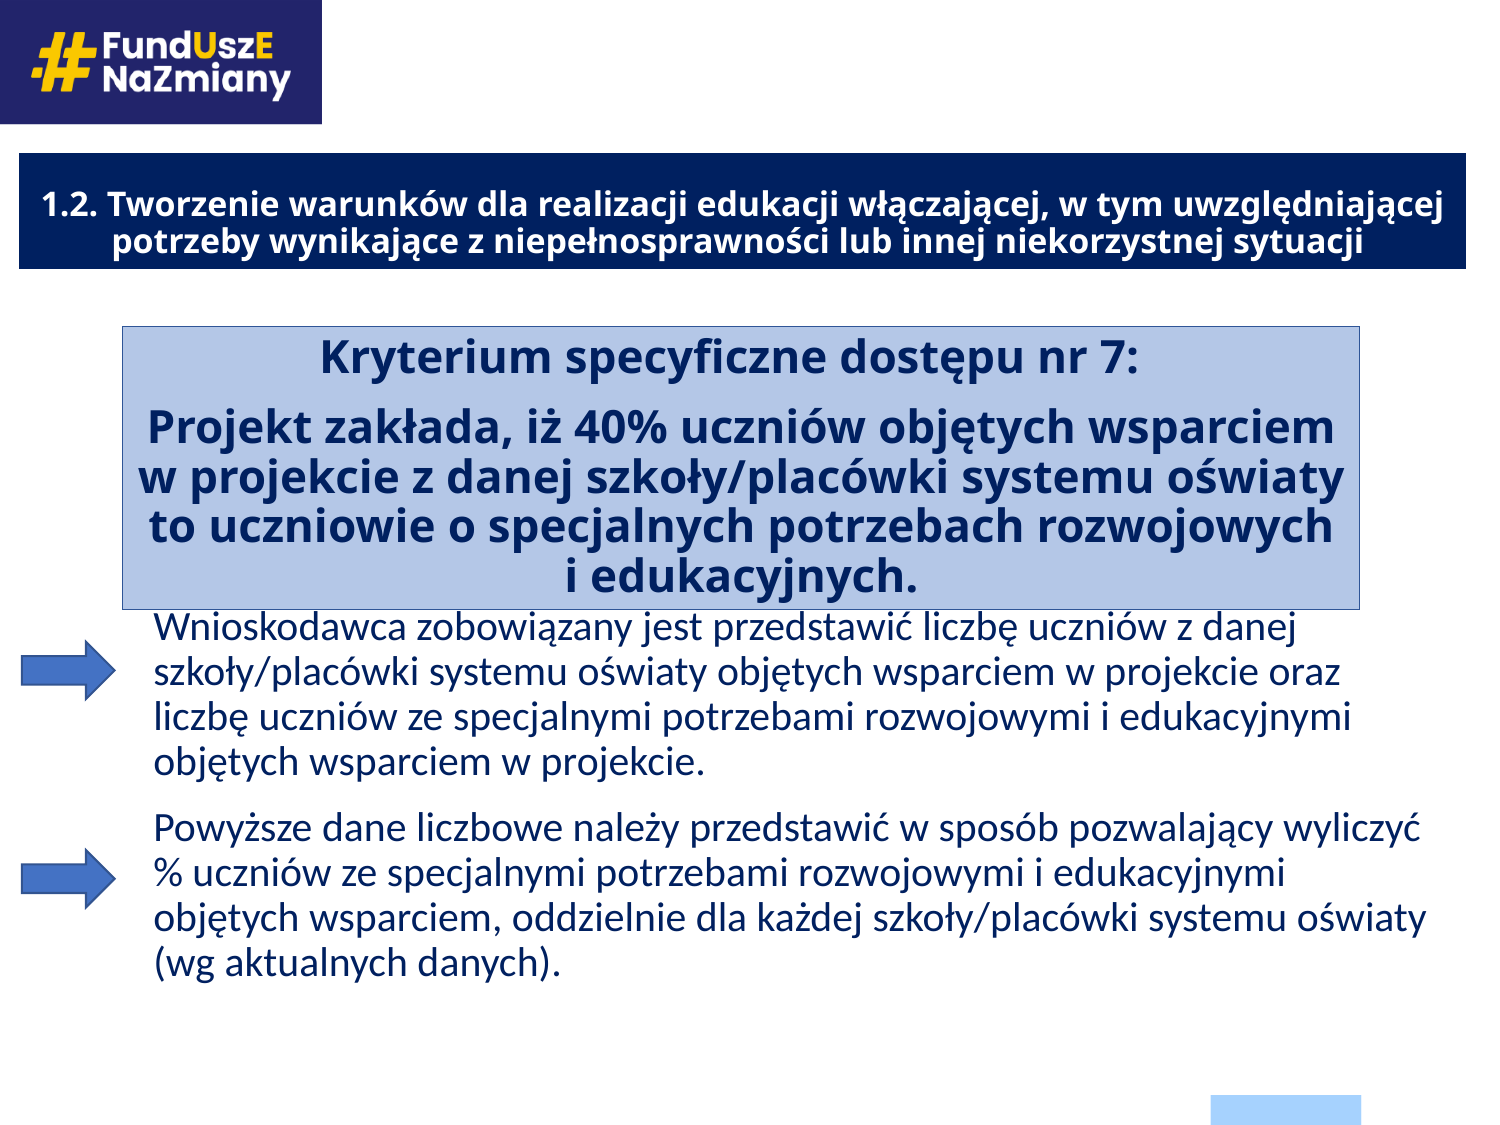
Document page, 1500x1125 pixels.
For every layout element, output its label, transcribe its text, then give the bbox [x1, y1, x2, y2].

picture [0, 0, 1500, 1125]
title 1.2. Tworzenie warunków dla realizacji edukacji włączającej, w tym uwzględniającej potrzeby wynikające z niepełnosprawności lub innej niekorzystnej sytuacji [19, 153, 1466, 269]
text_box Kryterium specyficzne dostępu nr 7: Projekt zakłada, iż 40% uczniów objętych wsparciem w projekcie z danej szkoły/placówki systemu oświaty to uczniowie o specjalnych potrzebach rozwojowych i edukacyjnych. [122, 326, 1360, 610]
text_box [20, 847, 117, 910]
text_box [20, 639, 117, 702]
list Wnioskodawca zobowiązany jest przedstawić liczbę uczniów z danej szkoły/placówki systemu oświaty objętych wsparciem w projekcie oraz liczbę uczniów ze specjalnymi potrzebami rozwojowymi i edukacyjnymi objętych wsparciem w projekcie. Powyższe dane liczbowe należy przedstawić w sposób pozwalający wyliczyć % uczniów ze specjalnymi potrzebami rozwojowymi i edukacyjnymi objętych wsparciem, oddzielnie dla każdej szkoły/placówki systemu oświaty (wg aktualnych danych). [138, 596, 1449, 1037]
